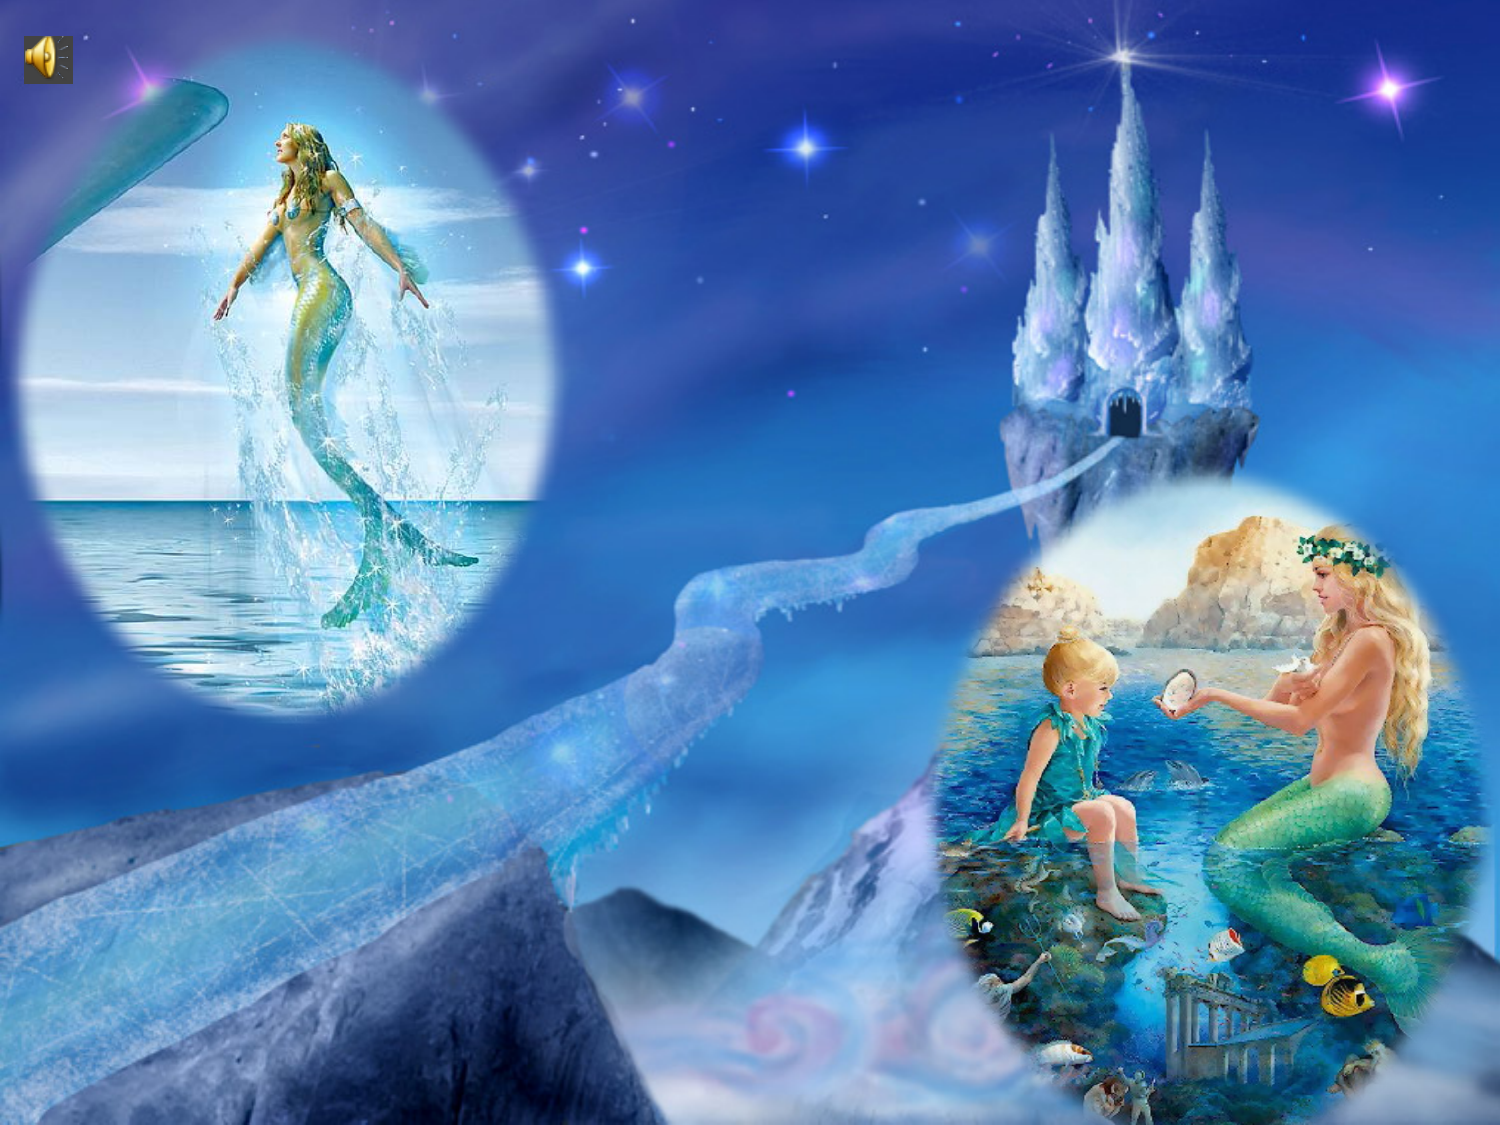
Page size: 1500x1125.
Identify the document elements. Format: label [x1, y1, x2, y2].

picture [0, 0, 1500, 1125]
list [0, 23, 573, 733]
picture [23, 34, 74, 86]
